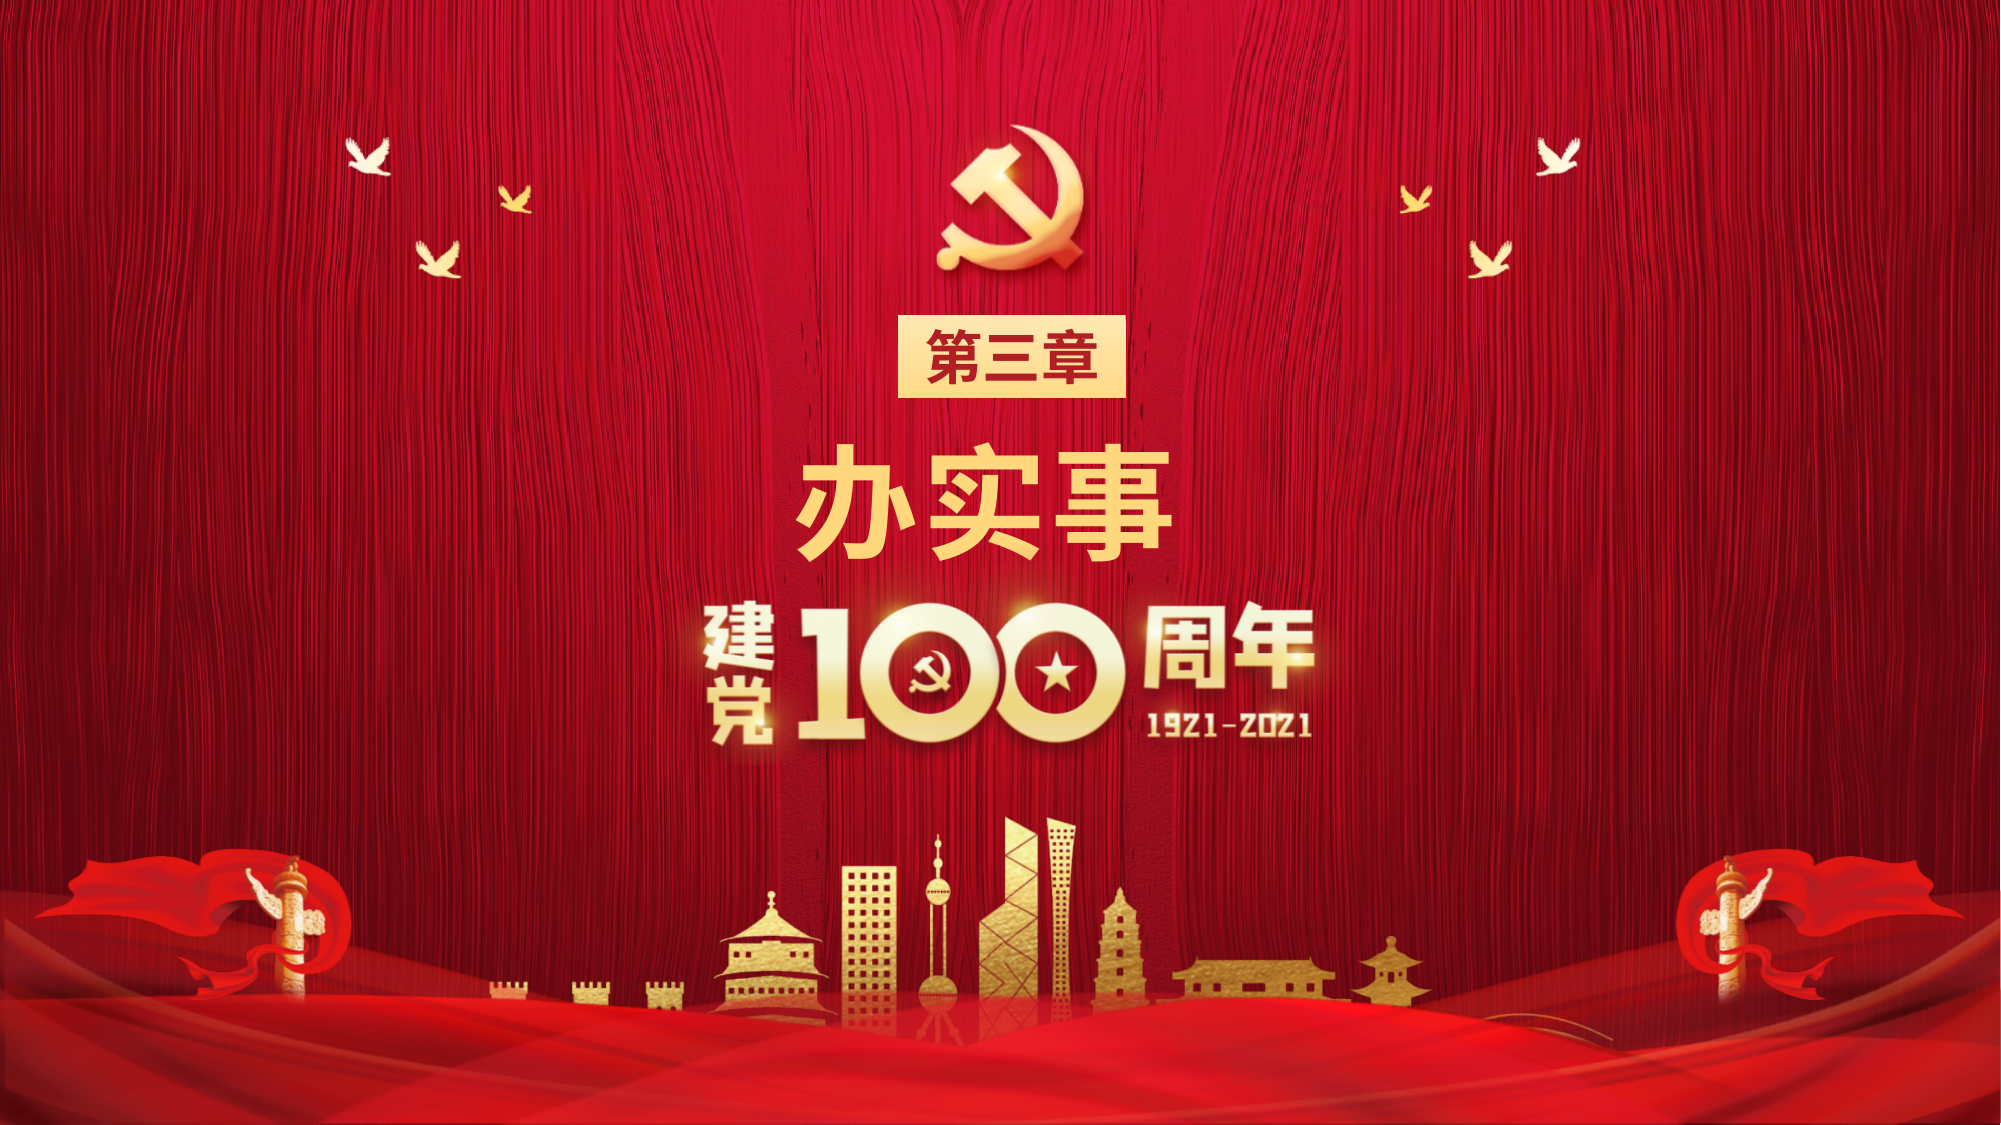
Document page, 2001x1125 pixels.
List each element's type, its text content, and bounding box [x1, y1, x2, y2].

text_box 办实事 [778, 418, 1245, 544]
text_box 第三章 [898, 314, 1126, 398]
picture [0, 0, 2001, 1125]
